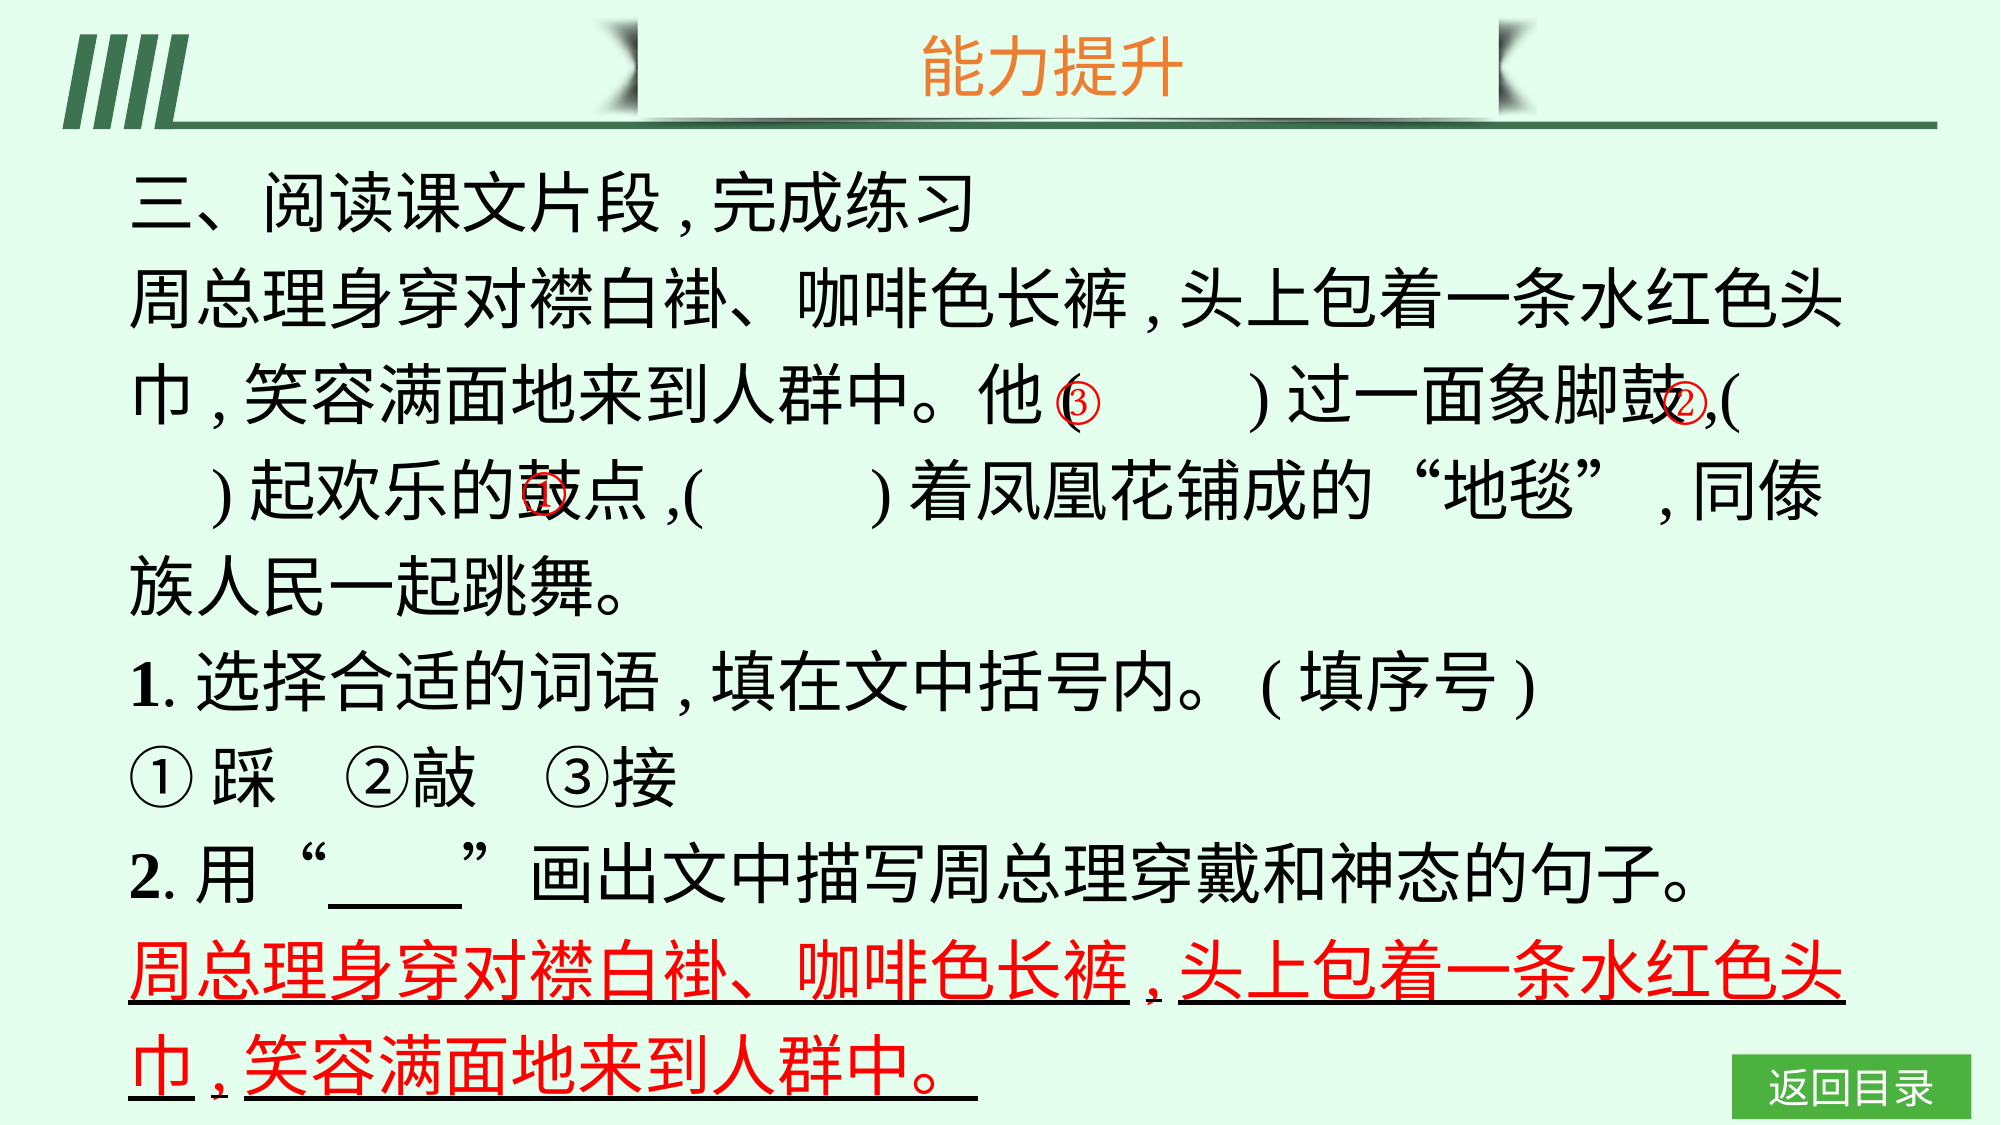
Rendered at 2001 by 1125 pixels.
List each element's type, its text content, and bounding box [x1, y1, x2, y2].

text_box 三、阅读课文片段,完成练习 周总理身穿对襟白褂、咖啡色长裤,头上包着一条水红色头巾,笑容满面地来到人群中。他( )过一面象脚鼓,( )起欢乐的鼓点,( )着凤凰花铺成的“地毯”,同傣族人民一起跳舞。 1.选择合适的词语,填在文中括号内。(填序号) ①踩 ②敲 ③接 2.用“ ”画出文中描写周总理穿戴和神态的句子。 [113, 137, 1887, 904]
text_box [62, 34, 1938, 130]
text_box 周总理身穿对襟白褂、咖啡色长裤,头上包着一条水红色头巾,笑容满面地来到人群中。 [113, 904, 1887, 1112]
text_box ② [1645, 334, 1727, 446]
text_box ③ [1038, 334, 1120, 446]
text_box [594, 16, 1537, 127]
text_box ① [505, 425, 586, 537]
